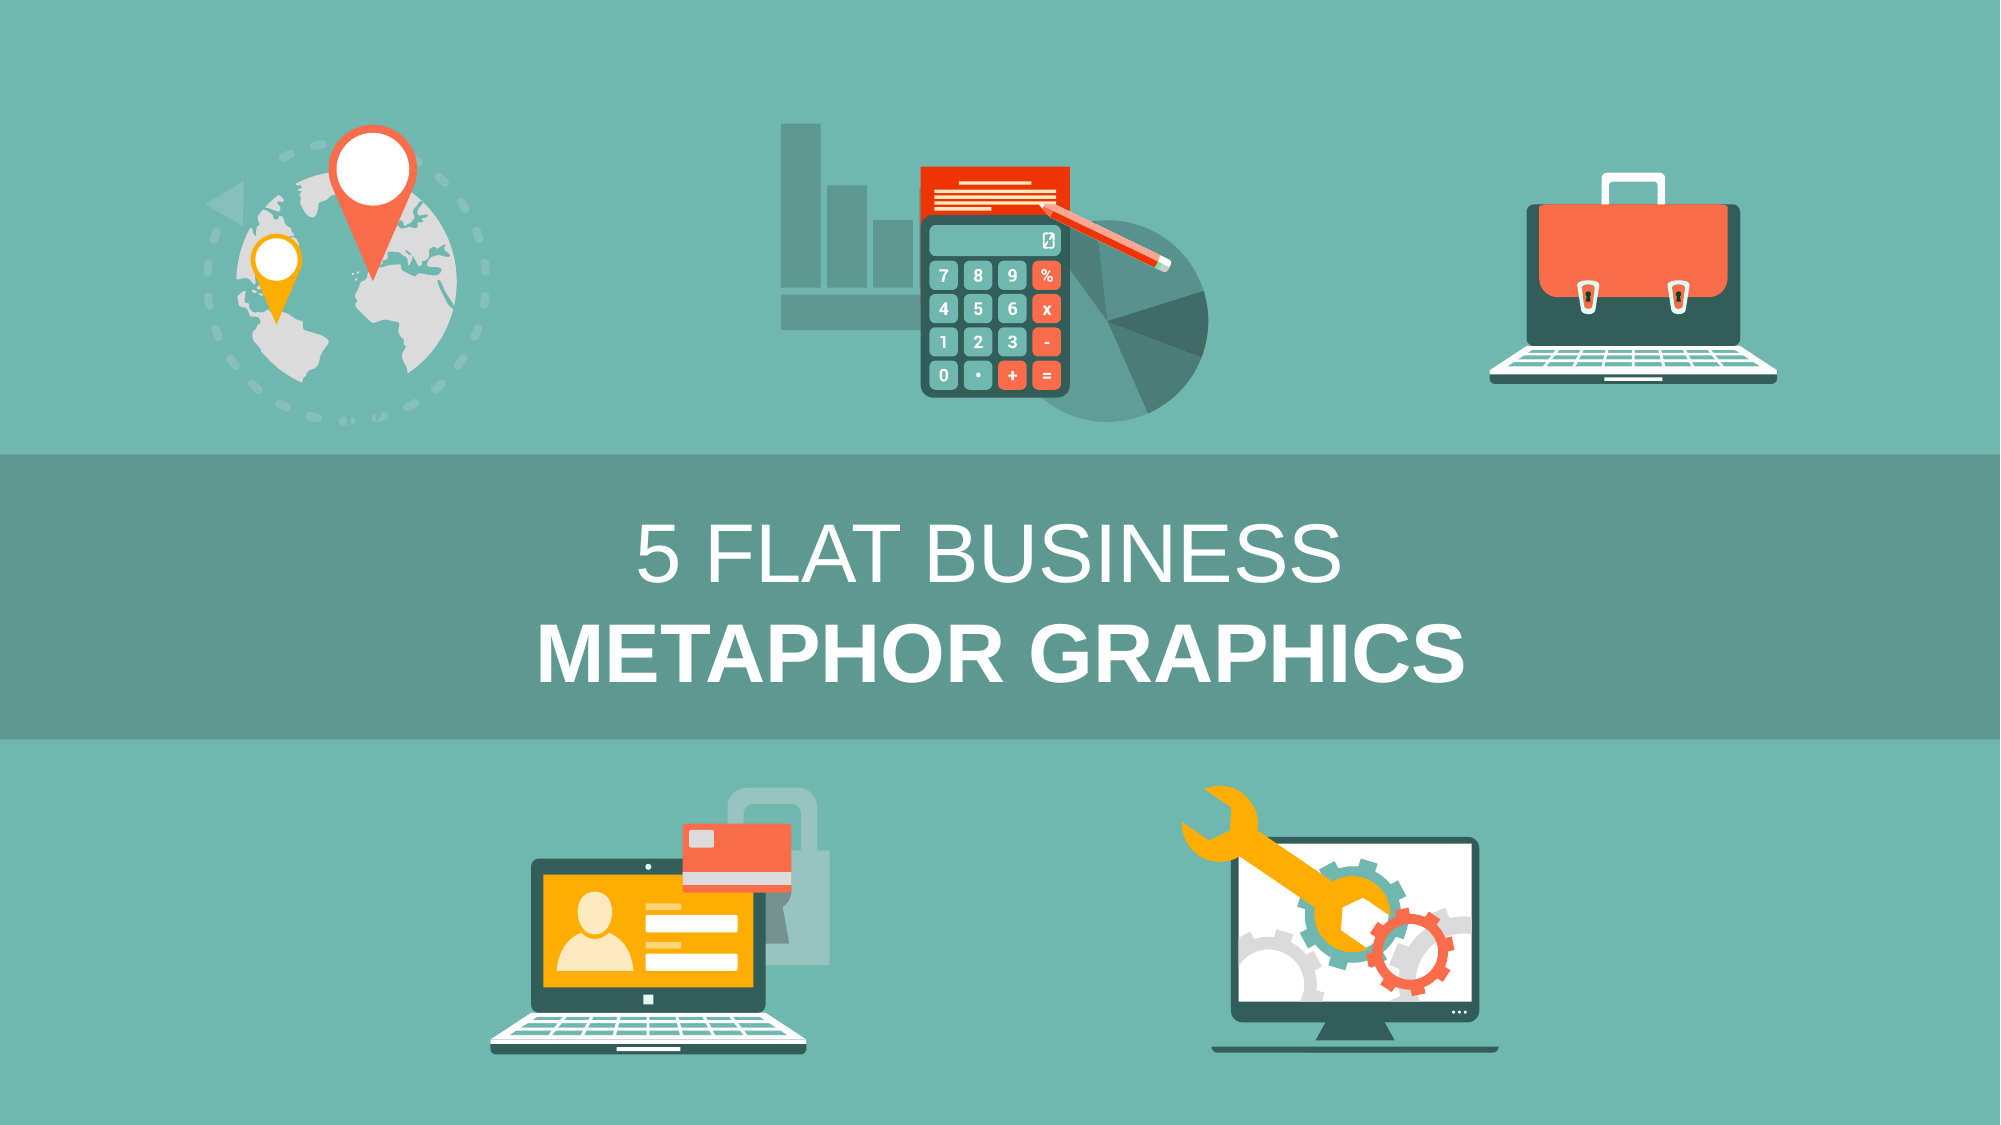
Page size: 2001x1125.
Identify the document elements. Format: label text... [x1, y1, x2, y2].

text_box [0, 454, 2000, 740]
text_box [1489, 172, 1778, 385]
title 5 FLAT BUSINESS METAPHOR GRAPHICS [102, 484, 1901, 700]
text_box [203, 124, 490, 426]
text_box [490, 787, 830, 1055]
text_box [780, 123, 1209, 423]
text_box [1181, 785, 1500, 1053]
